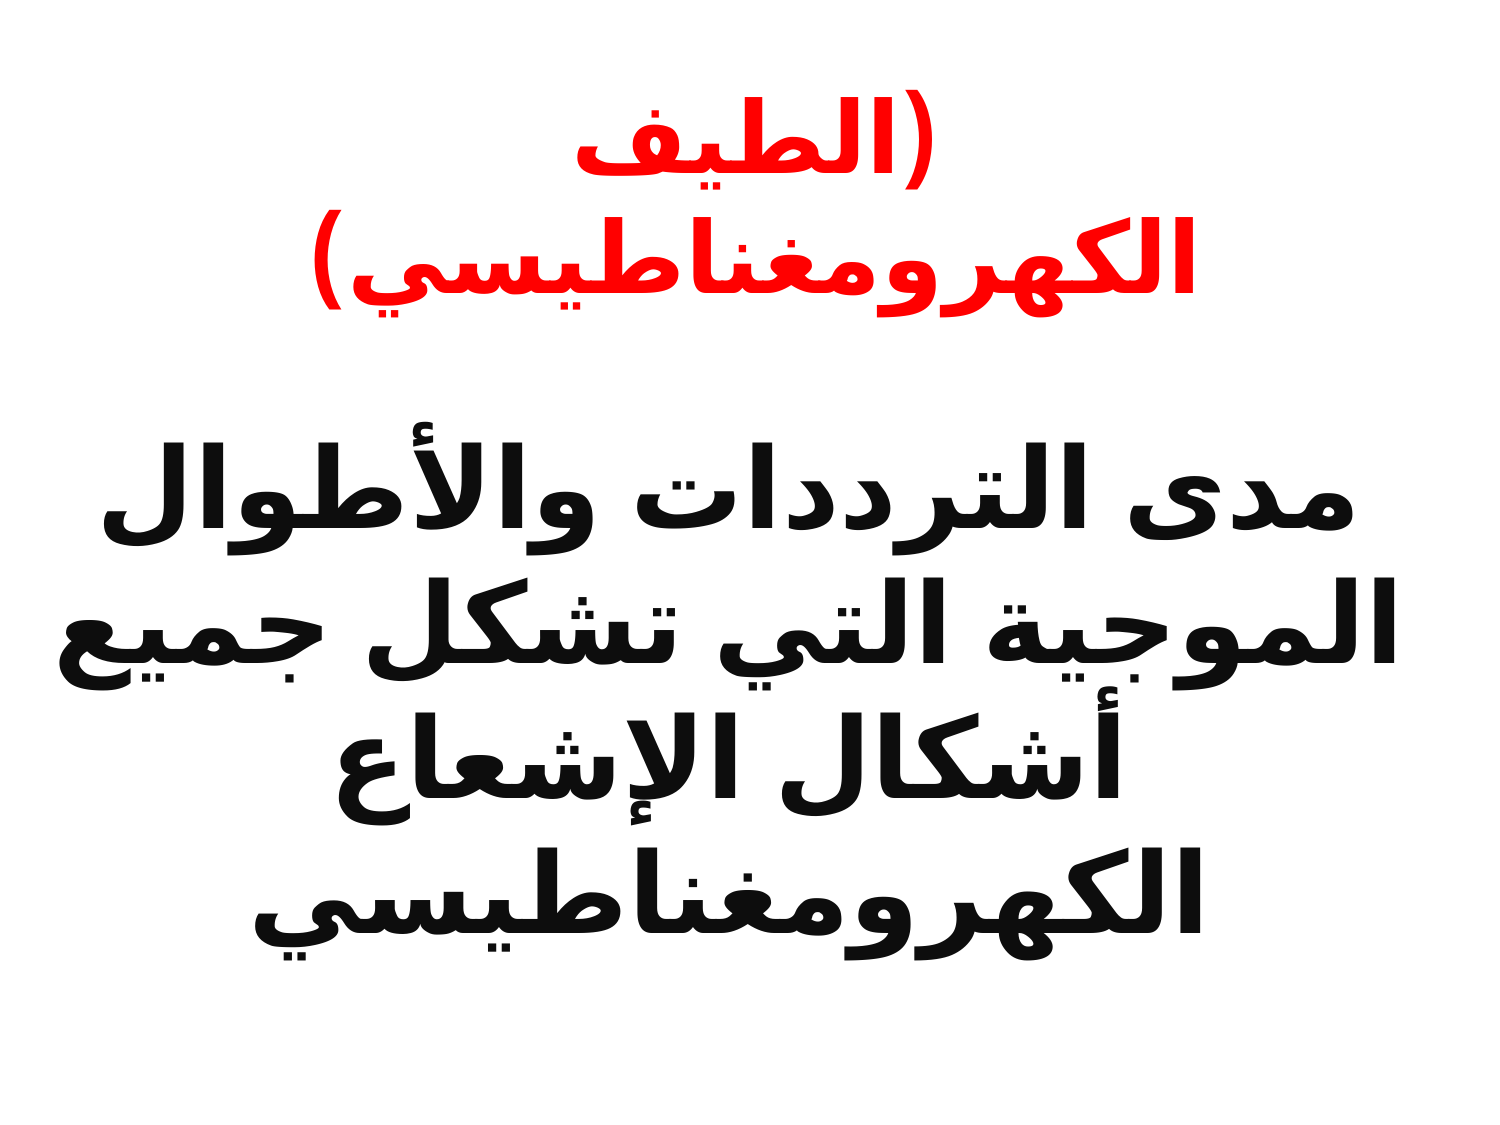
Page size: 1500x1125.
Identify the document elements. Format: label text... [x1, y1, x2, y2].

text_box (الطيف الكهرومغناطيسي) [265, 66, 1247, 321]
text_box مدى الترددات والأطوال الموجية التي تشكل جميع أشكال الإشعاع الكهرومغناطيسي [0, 408, 1459, 964]
